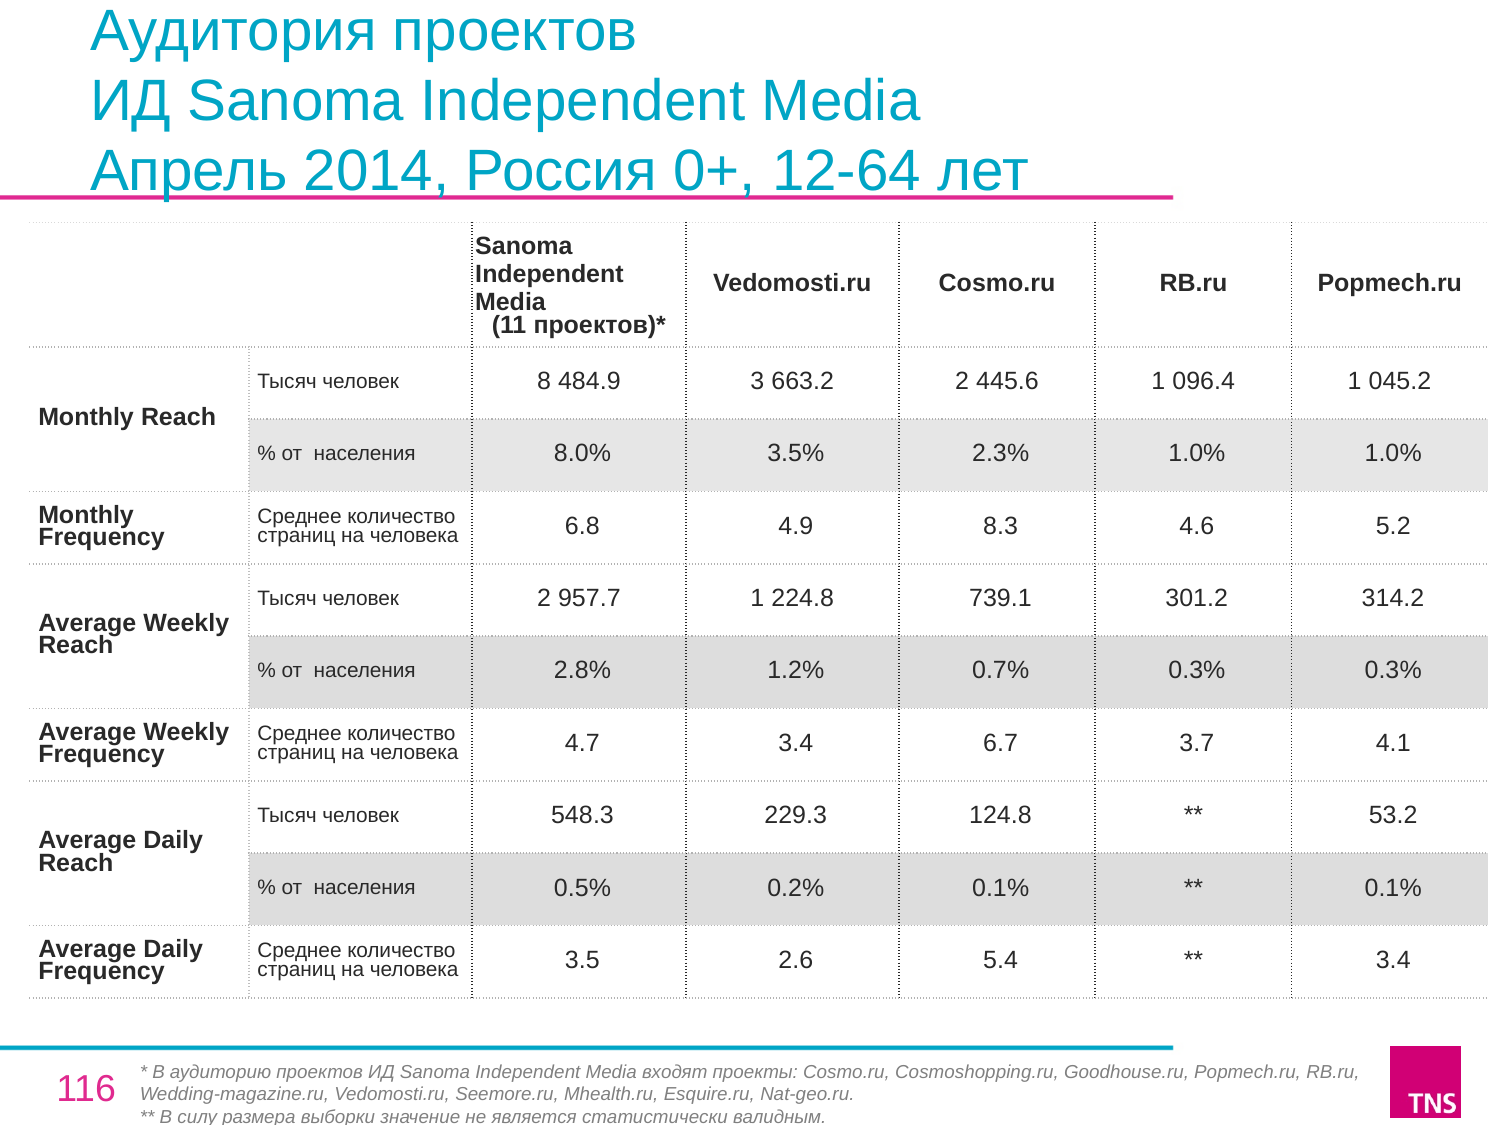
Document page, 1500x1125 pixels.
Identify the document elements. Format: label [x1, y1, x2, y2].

table_header [29, 223, 1488, 347]
title [74, 8, 1476, 187]
text_box [125, 1052, 1388, 1125]
slide_number [40, 1055, 125, 1125]
table_cell [29, 347, 1488, 998]
picture [0, 0, 1500, 1125]
